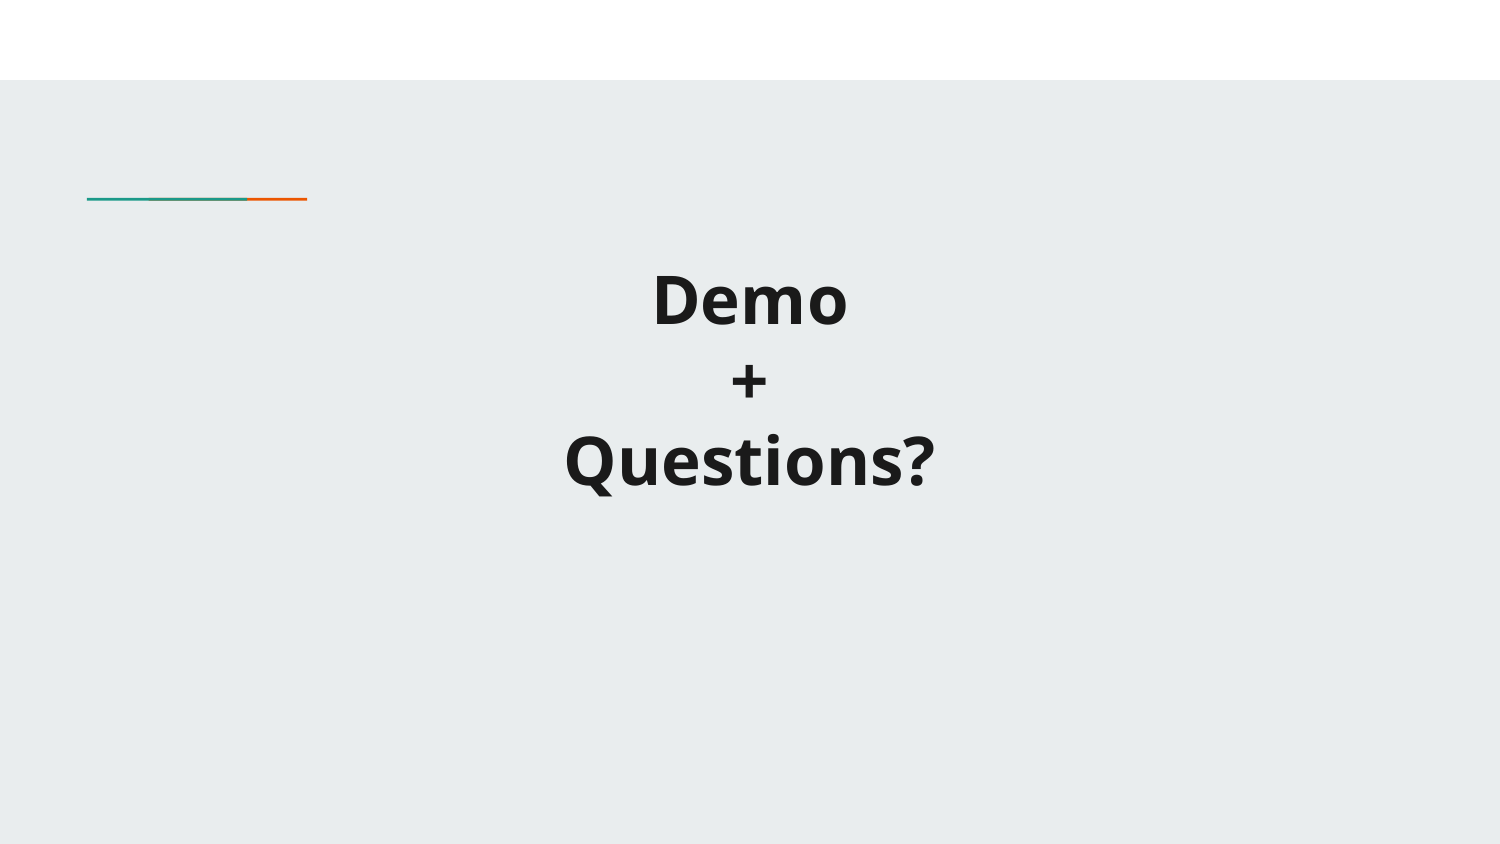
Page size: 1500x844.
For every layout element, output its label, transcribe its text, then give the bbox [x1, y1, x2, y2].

title Demo + Questions? [119, 241, 1381, 515]
